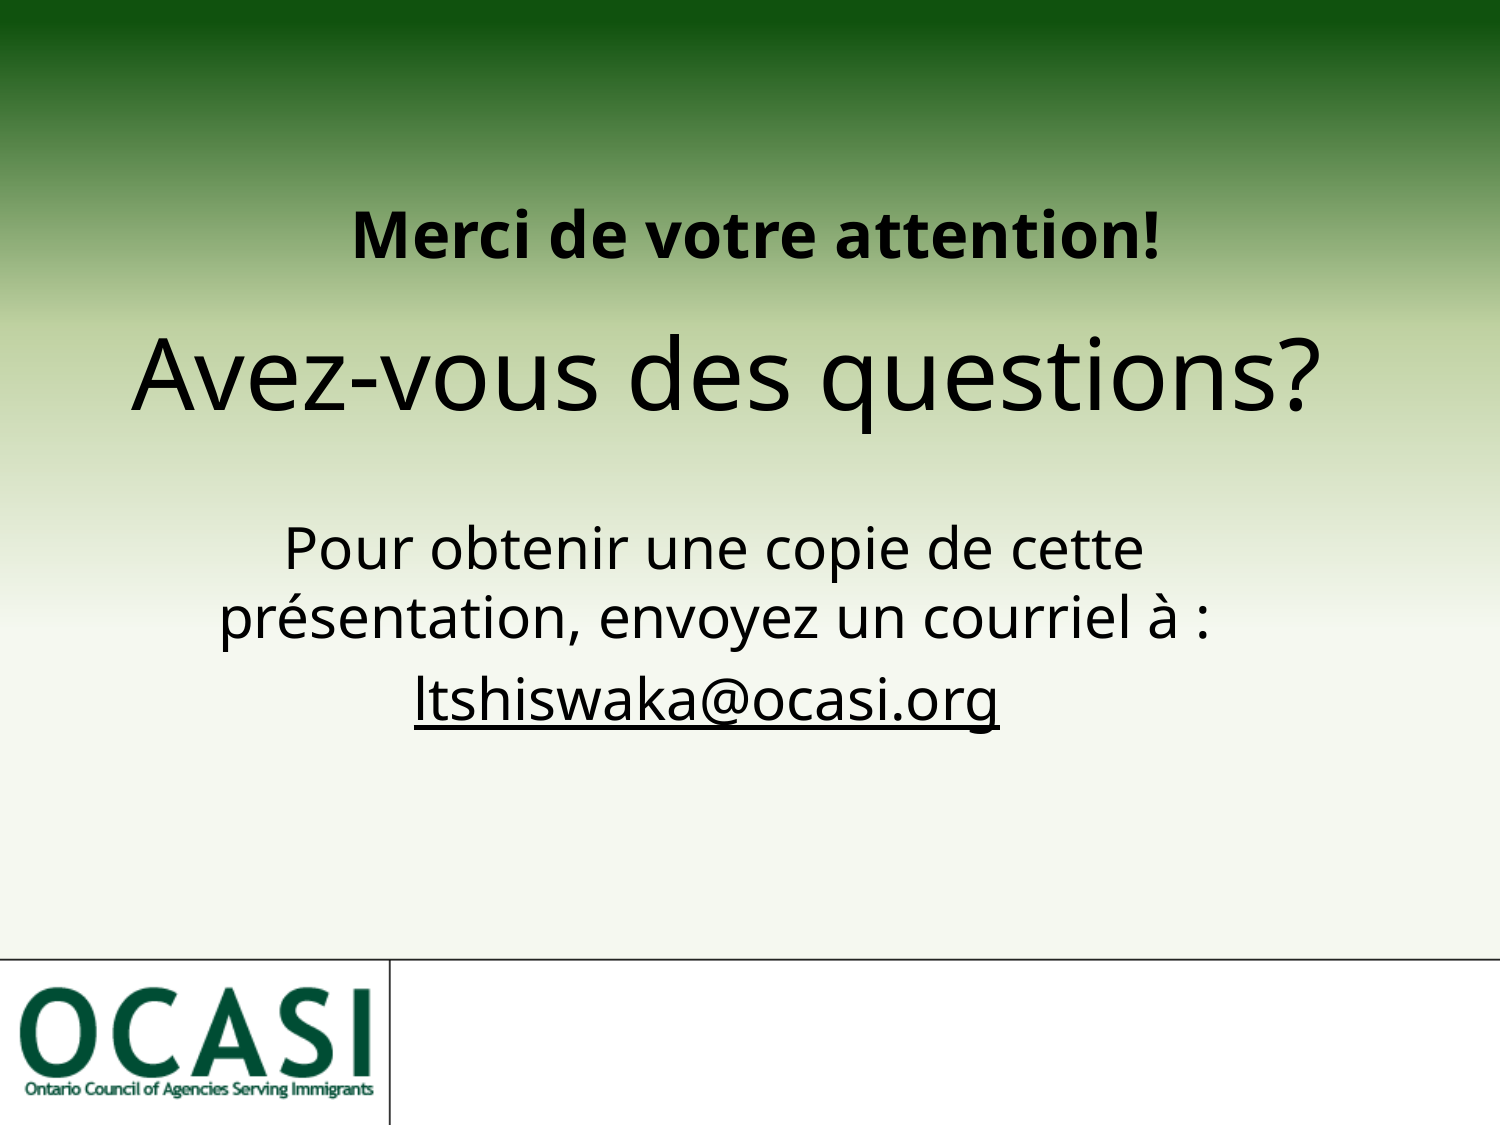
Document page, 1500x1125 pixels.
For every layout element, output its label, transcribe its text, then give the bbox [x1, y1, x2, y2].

title Merci de votre attention! [81, 186, 1432, 374]
list Pour obtenir une copie de cette présentation, envoyez un courriel à : ltshiswaka@ocasi.org [147, 503, 1282, 752]
picture [0, 0, 1500, 1125]
text_box Avez-vous des questions? [64, 302, 1415, 421]
